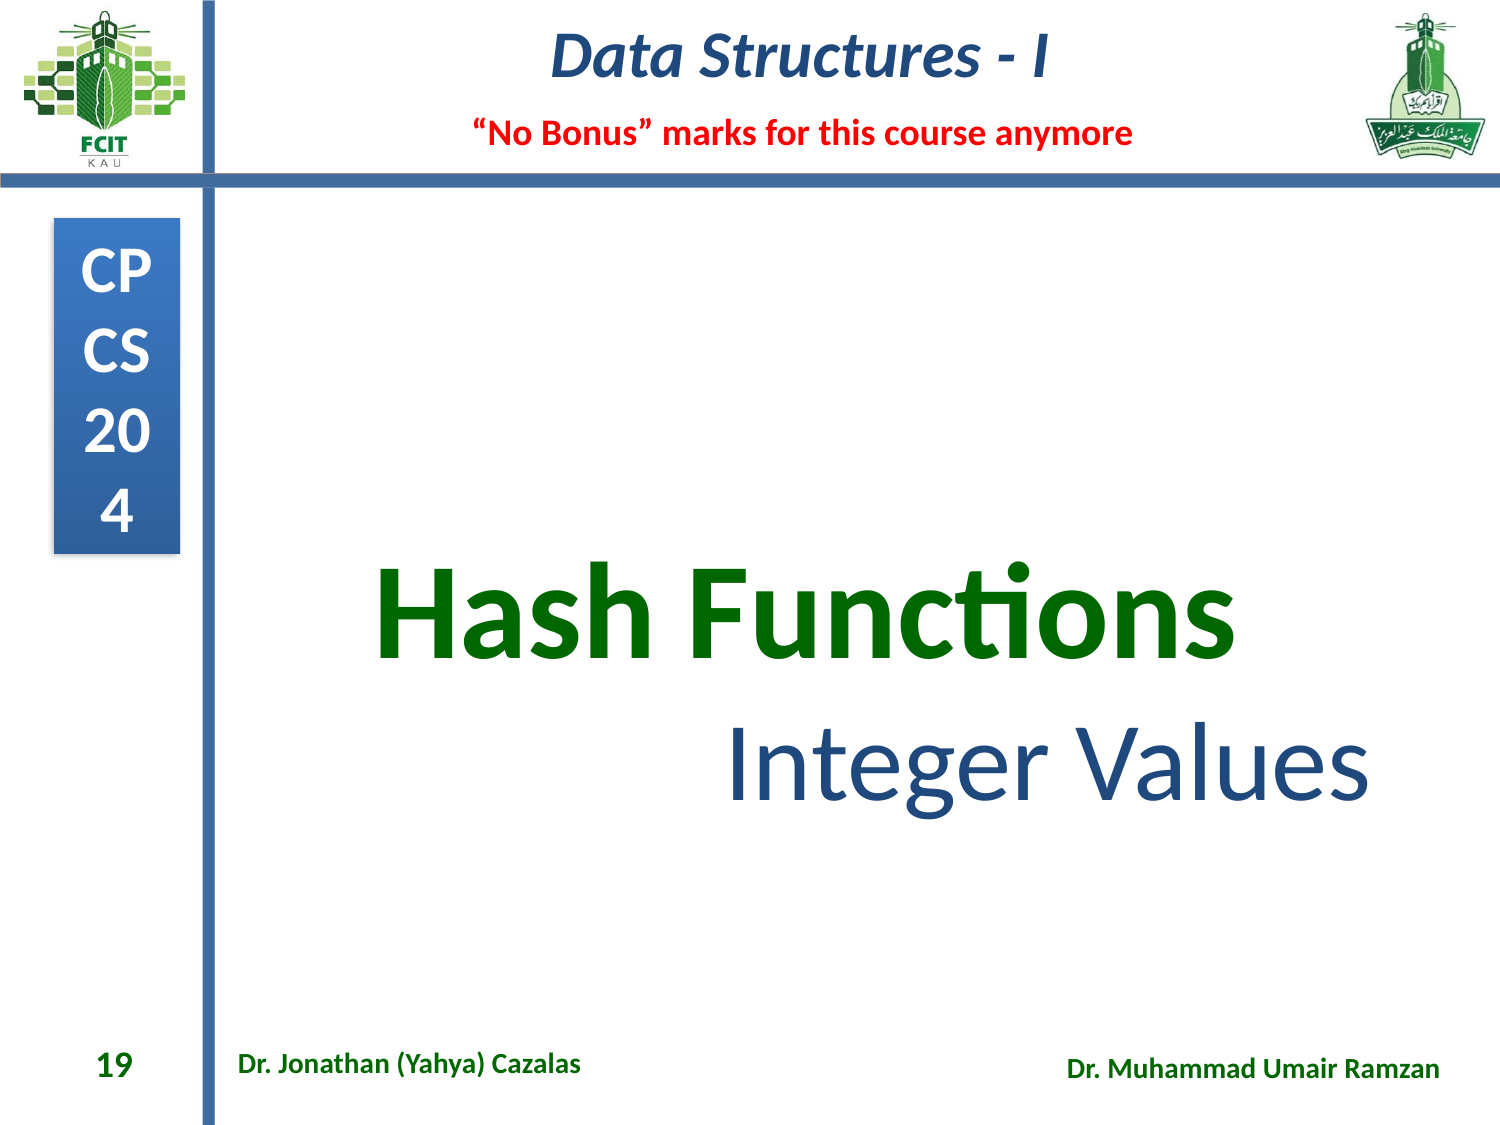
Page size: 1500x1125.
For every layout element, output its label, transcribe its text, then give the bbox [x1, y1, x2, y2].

title Hash Functions [208, 317, 1404, 696]
text_box Integer Values [262, 695, 1388, 968]
picture [1361, 11, 1487, 162]
slide_number 19 [35, 1032, 193, 1092]
picture [24, 6, 185, 167]
